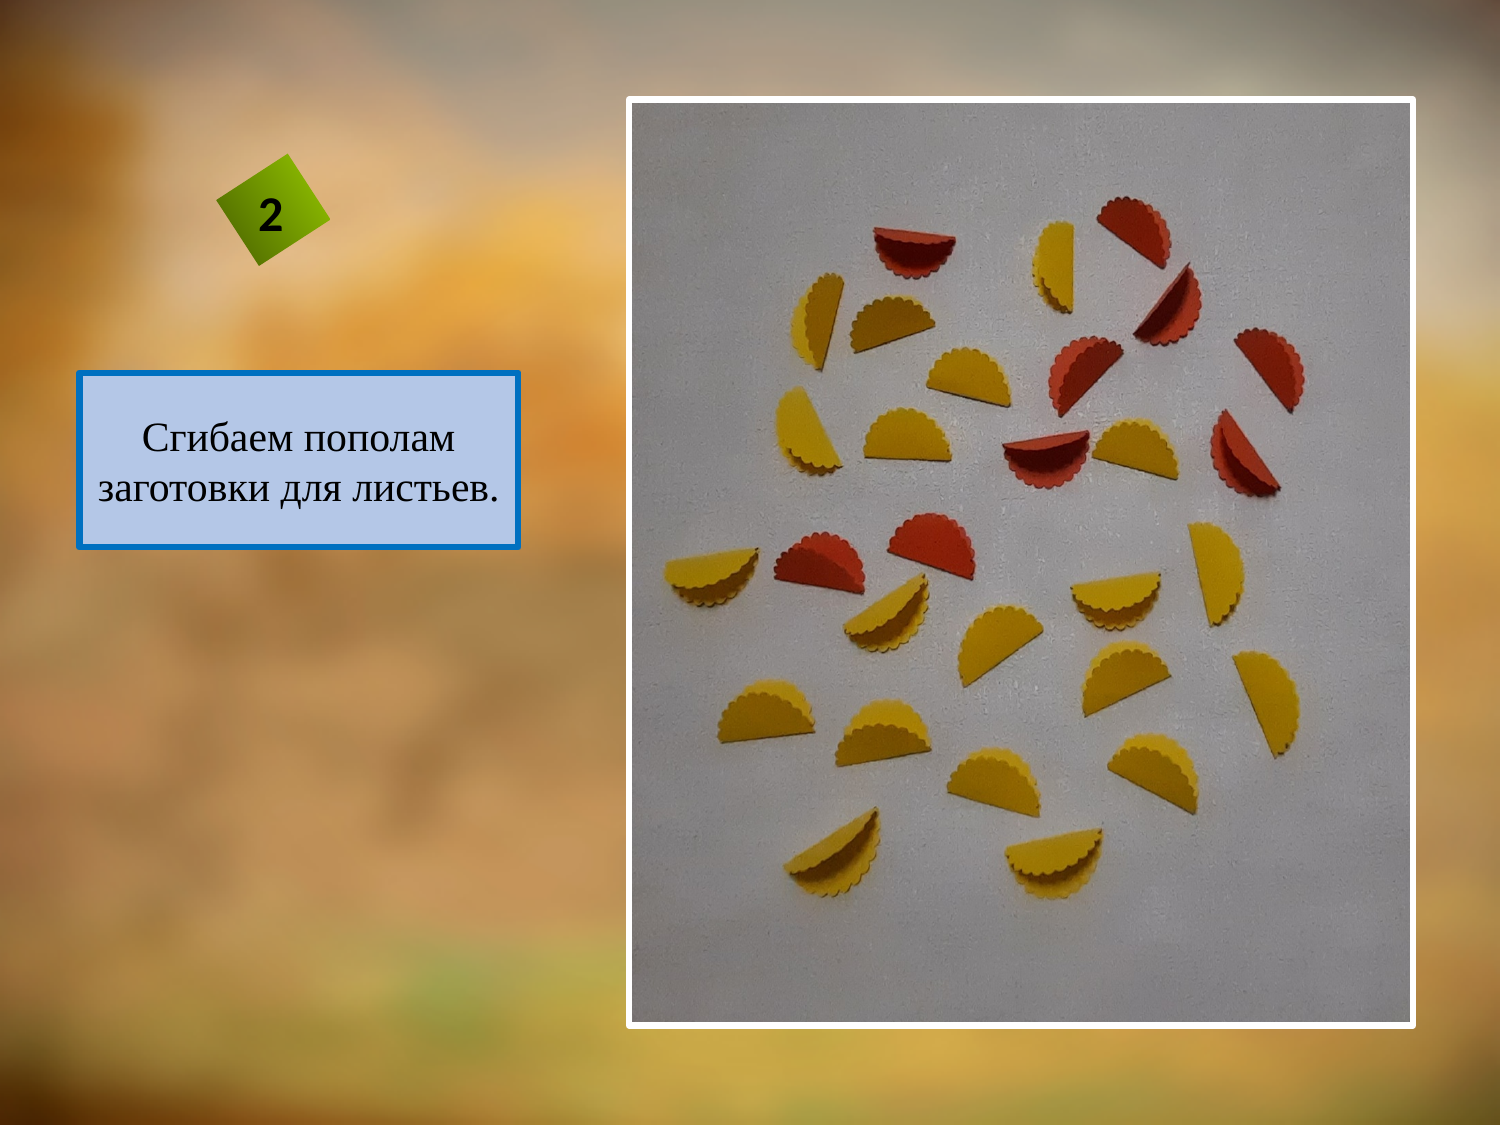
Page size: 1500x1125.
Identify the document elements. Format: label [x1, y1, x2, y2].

picture [0, 0, 1500, 1125]
text_box [230, 170, 316, 251]
